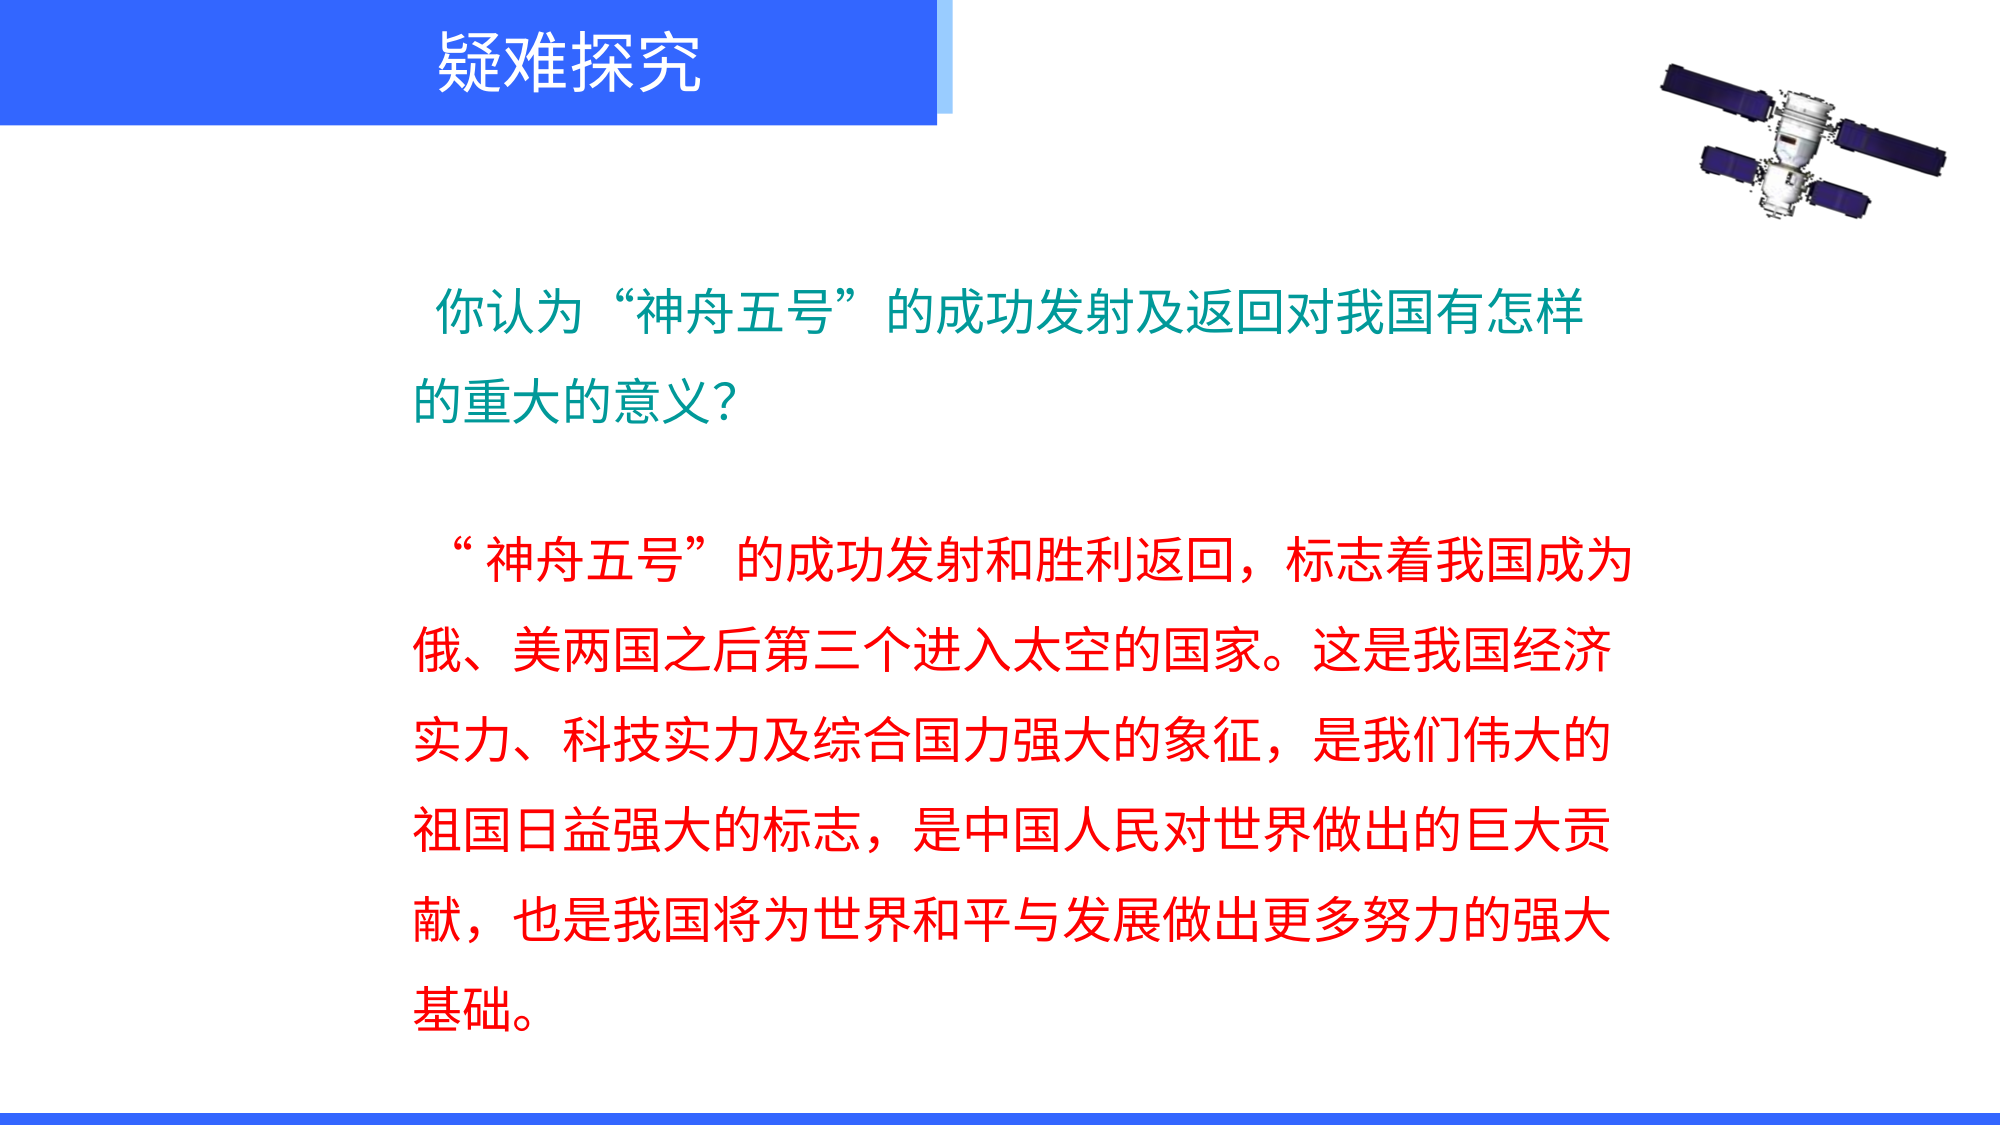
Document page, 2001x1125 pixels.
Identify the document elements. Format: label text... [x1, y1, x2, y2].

text_box 疑难探究 [421, 13, 718, 109]
text_box “神舟五号”的成功发射和胜利返回，标志着我国成为俄、美两国之后第三个进入太空的国家。这是我国经济实力、科技实力及综合国力强大的象征，是我们伟大的祖国日益强大的标志，是中国人民对世界做出的巨大贡献，也是我国将为世界和平与发展做出更多努力的强大基础。 [397, 491, 1658, 1047]
text_box 你认为“神舟五号”的成功发射及返回对我国有怎样的重大的意义？ [397, 243, 1626, 439]
picture [1609, 11, 1982, 298]
